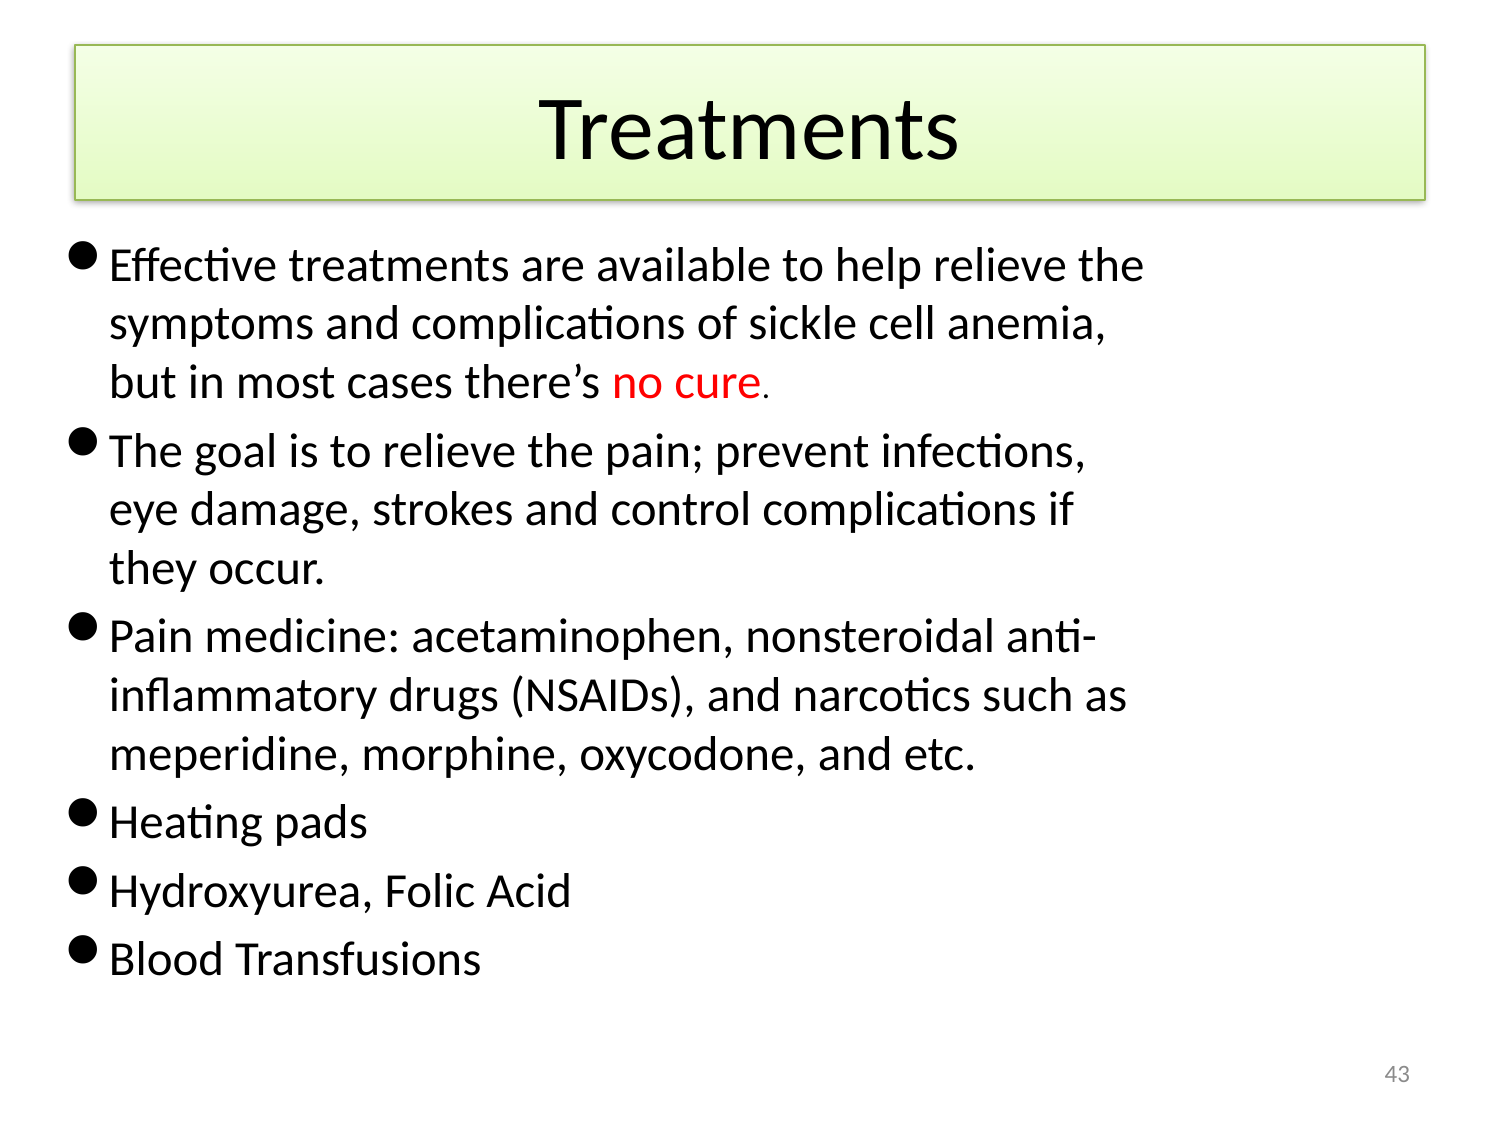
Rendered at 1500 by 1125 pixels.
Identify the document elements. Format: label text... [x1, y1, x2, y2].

slide_number 43 [1074, 1042, 1425, 1103]
title Treatments [74, 44, 1426, 201]
list Effective treatments are available to help relieve the symptoms and complications of sickle cell anemia, but in most cases there’s no cure. The goal is to relieve the pain; prevent infections, eye damage, strokes and control complications if they occur. Pain medicine: acetaminophen, nonsteroidal anti-inflammatory drugs (NSAIDs), and narcotics such as meperidine, morphine, oxycodone, and etc. Heating pads Hydroxyurea, Folic Acid Blood Transfusions [49, 224, 1175, 1000]
